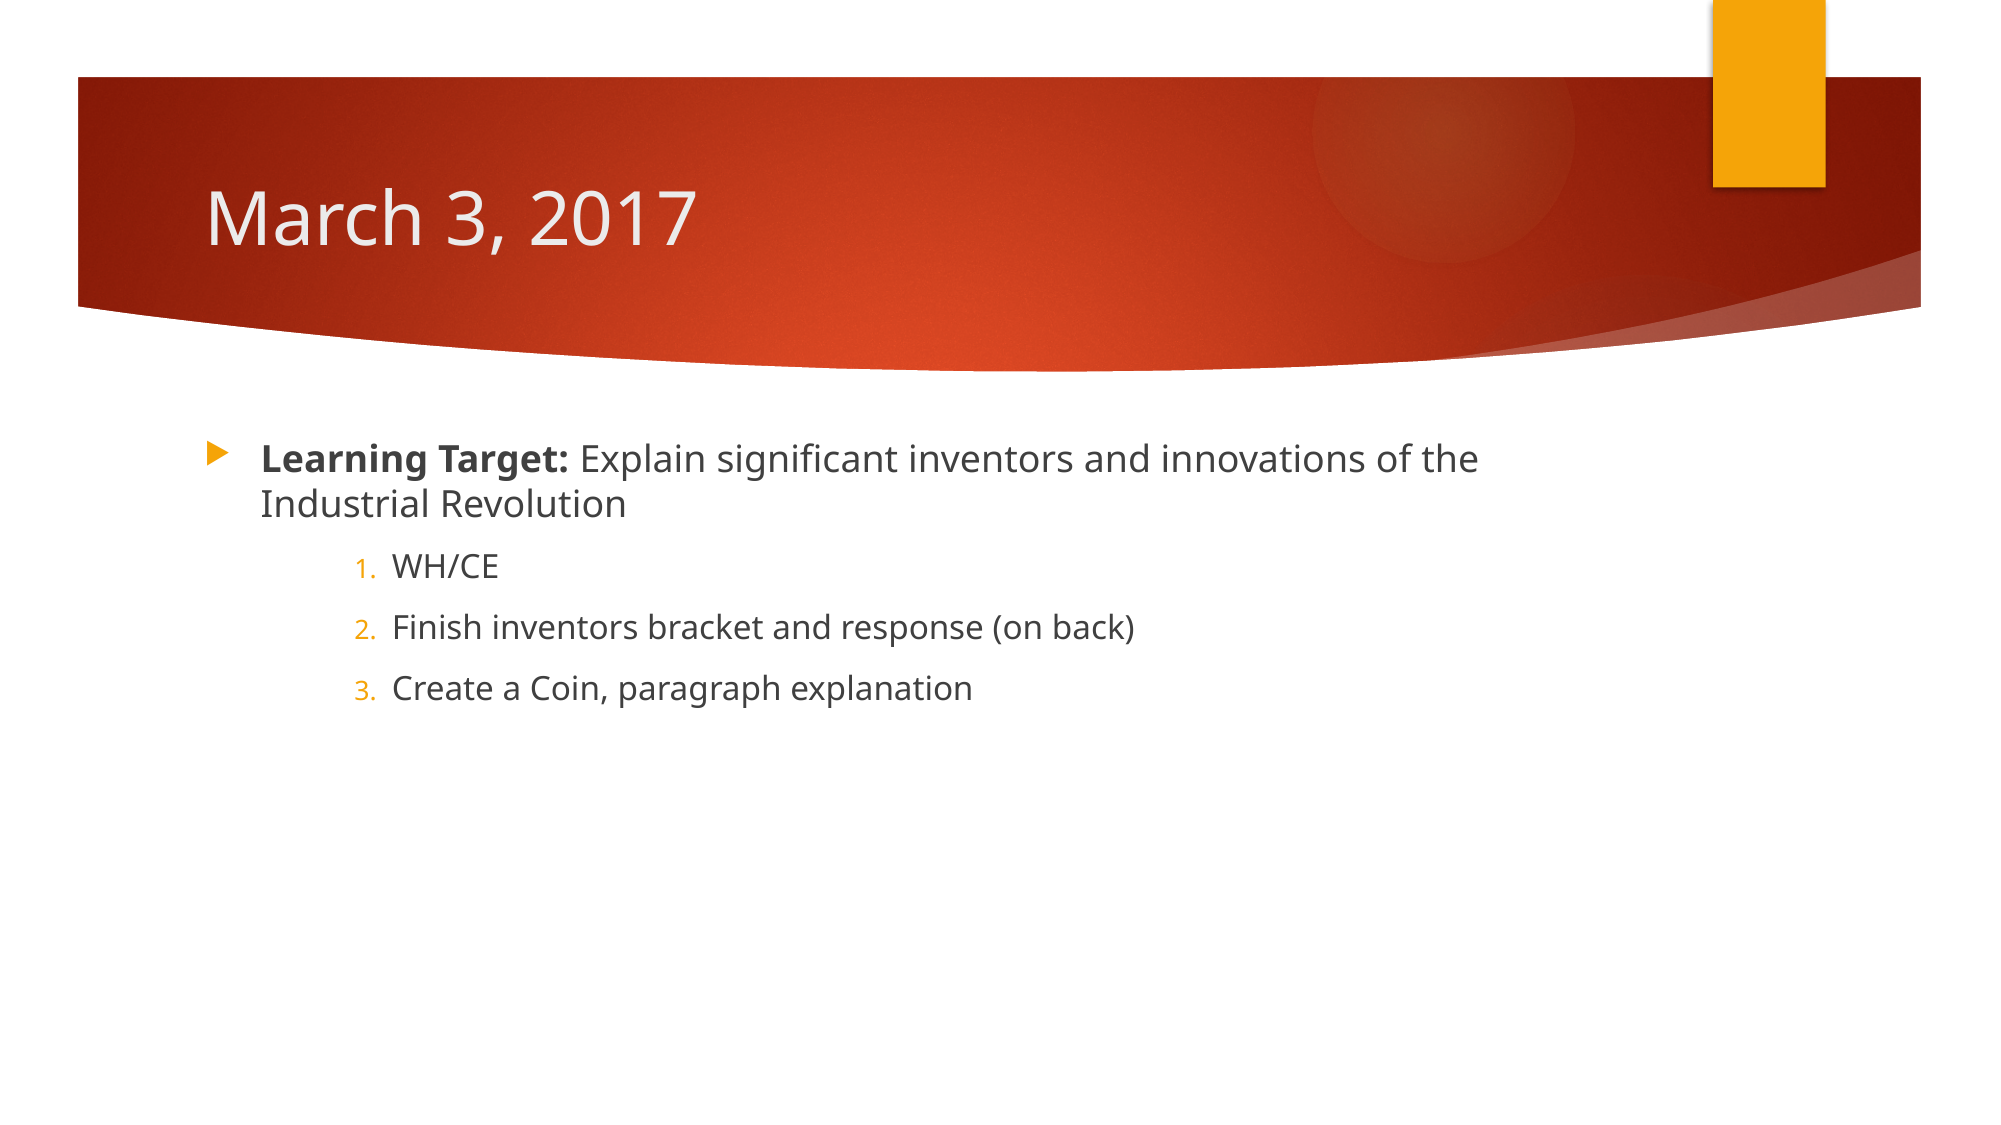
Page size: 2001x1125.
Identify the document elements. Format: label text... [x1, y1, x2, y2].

title March 3, 2017 [189, 155, 1627, 275]
list Learning Target: Explain significant inventors and innovations of the Industrial Revolution WH/CE Finish inventors bracket and response (on back) Create a Coin, paragraph explanation [189, 427, 1627, 988]
